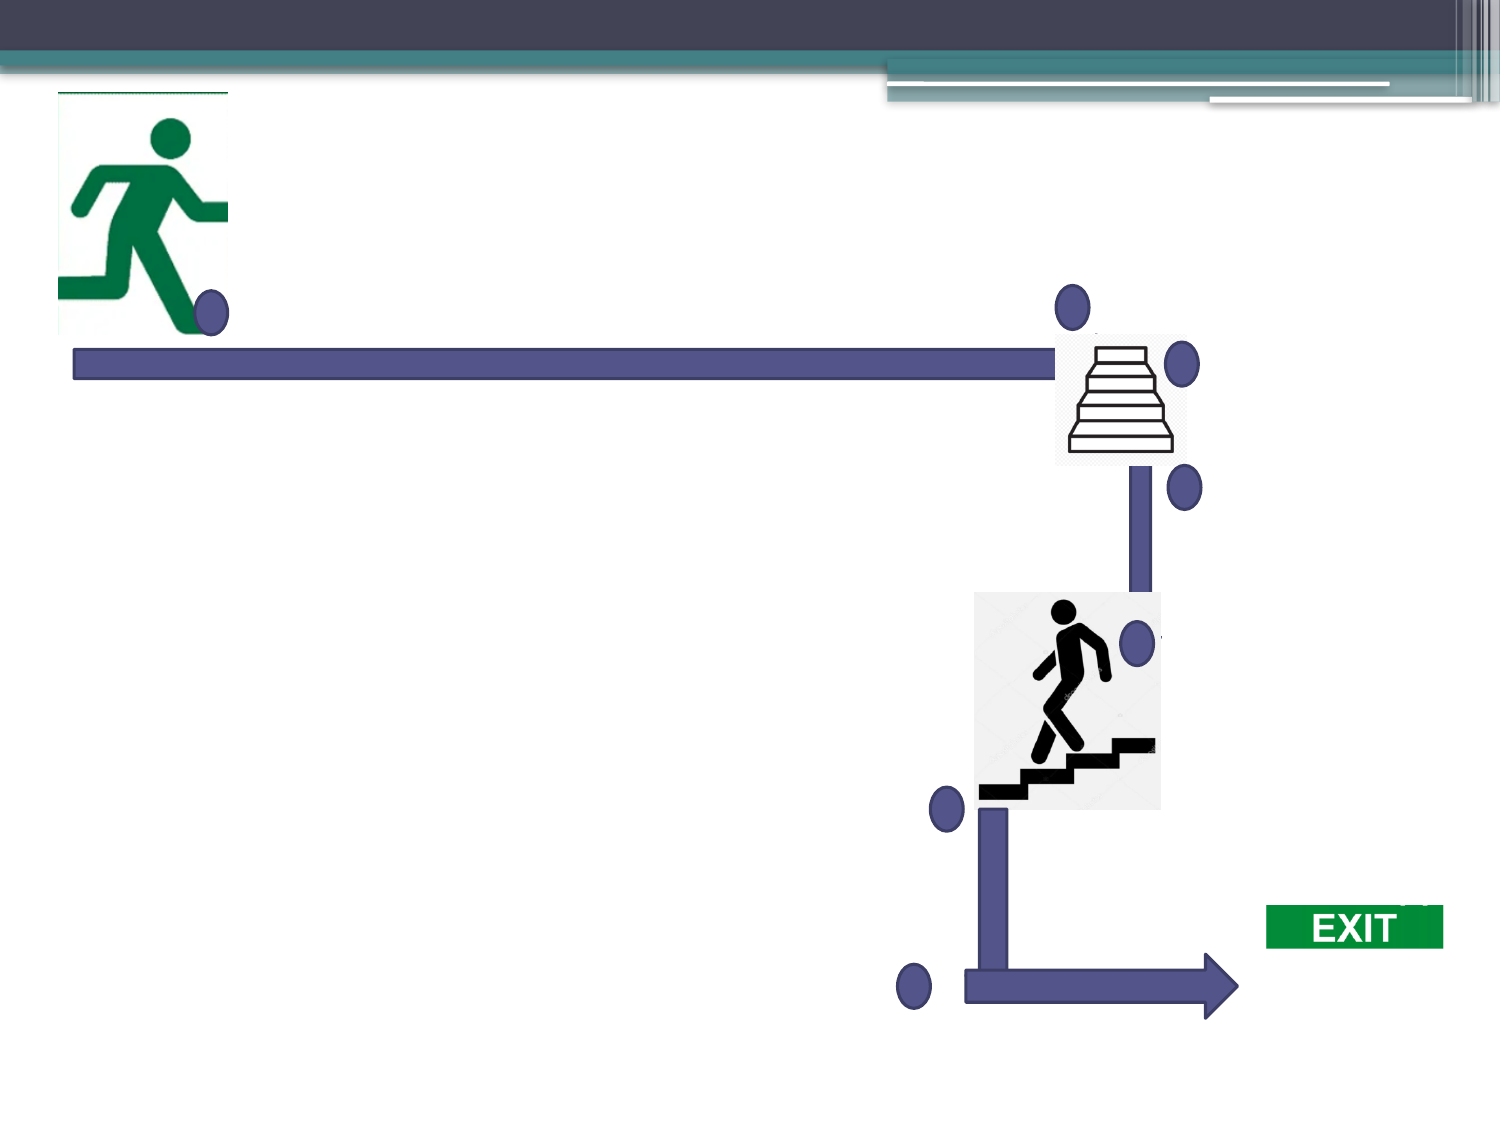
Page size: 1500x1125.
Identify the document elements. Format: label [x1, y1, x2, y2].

text_box [1054, 283, 1091, 331]
text_box [928, 785, 965, 833]
text_box [1192, 344, 1200, 384]
text_box [1129, 476, 1153, 589]
picture [974, 592, 1161, 810]
text_box [1166, 466, 1203, 512]
picture [1263, 905, 1444, 950]
text_box [977, 820, 1009, 968]
picture [1054, 334, 1187, 466]
text_box [964, 952, 1239, 1020]
text_box [895, 962, 932, 1010]
picture [58, 92, 228, 336]
text_box [72, 347, 1048, 381]
